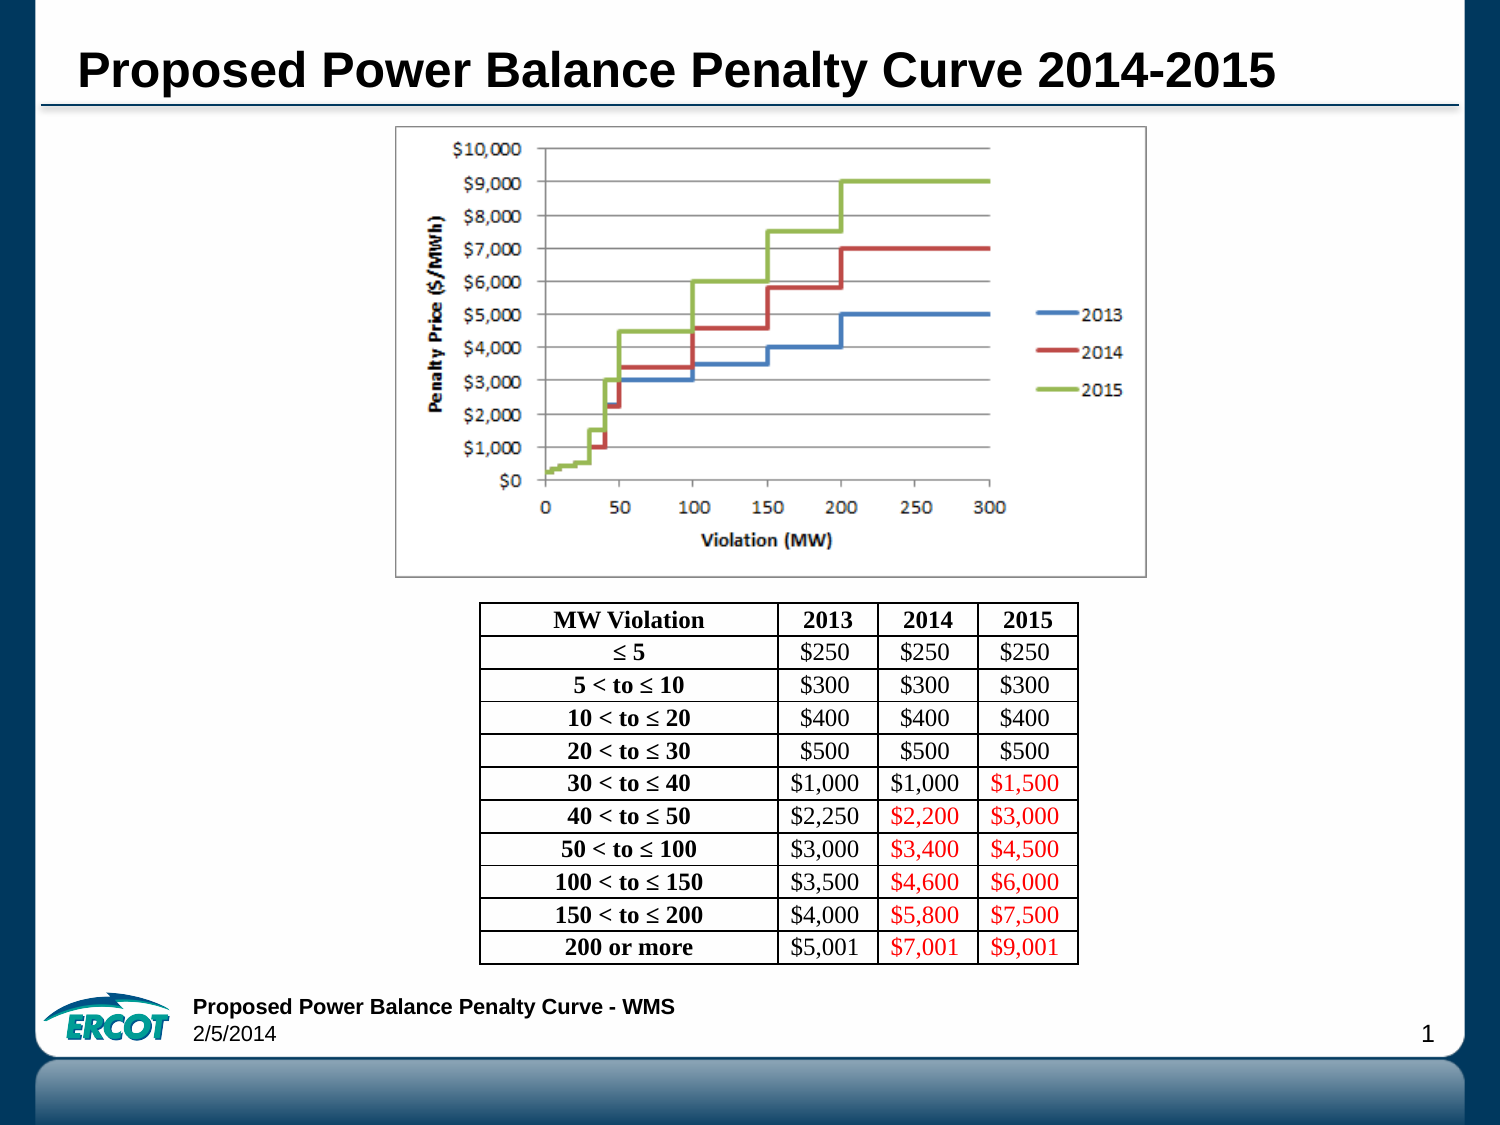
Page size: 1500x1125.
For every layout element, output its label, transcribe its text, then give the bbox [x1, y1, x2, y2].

table_cell $7,001 [879, 932, 977, 963]
table_cell $3,000 [779, 834, 877, 865]
table_header 2013 [779, 604, 877, 635]
table_cell $9,001 [979, 932, 1077, 963]
table_cell $2,200 [879, 801, 977, 832]
table_cell $300 [879, 670, 977, 701]
table_cell 20 < to ≤ 30 [481, 735, 777, 766]
table_cell $500 [779, 735, 877, 766]
table_cell $1,000 [879, 768, 977, 799]
table_cell $4,000 [779, 899, 877, 930]
table_cell $1,000 [779, 768, 877, 799]
table_cell $3,500 [779, 866, 877, 897]
table_cell 150 < to ≤ 200 [481, 899, 777, 930]
table_header 2014 [879, 604, 977, 635]
title Proposed Power Balance Penalty Curve 2014-2015 [62, 29, 1448, 106]
table_cell $500 [879, 735, 977, 766]
table_cell 5 < to ≤ 10 [481, 670, 777, 701]
table_cell $250 [979, 637, 1077, 668]
table_cell $1,500 [979, 768, 1077, 799]
table_cell $3,000 [979, 801, 1077, 832]
table_header 2015 [979, 604, 1077, 635]
table_cell $400 [979, 702, 1077, 733]
table_cell 50 < to ≤ 100 [481, 834, 777, 865]
table_cell $3,400 [879, 834, 977, 865]
table_cell $5,001 [779, 932, 877, 963]
picture [35, 0, 1465, 1125]
table_cell $4,500 [979, 834, 1077, 865]
table_cell $400 [879, 702, 977, 733]
table_cell $6,000 [979, 866, 1077, 897]
table_cell $300 [979, 670, 1077, 701]
table_cell 30 < to ≤ 40 [481, 768, 777, 799]
table_cell $250 [779, 637, 877, 668]
table_cell 200 or more [481, 932, 777, 963]
table_cell $300 [779, 670, 877, 701]
table_cell $5,800 [879, 899, 977, 930]
table_cell $7,500 [979, 899, 1077, 930]
table_header MW Violation [481, 604, 777, 635]
table_cell $250 [879, 637, 977, 668]
table_cell 10 < to ≤ 20 [481, 702, 777, 733]
table_cell $500 [979, 735, 1077, 766]
table_cell $400 [779, 702, 877, 733]
table_cell $4,600 [879, 866, 977, 897]
table_cell 100 < to ≤ 150 [481, 866, 777, 897]
table_cell 40 < to ≤ 50 [481, 801, 777, 832]
table_cell ≤ 5 [481, 637, 777, 668]
table_cell $2,250 [779, 801, 877, 832]
